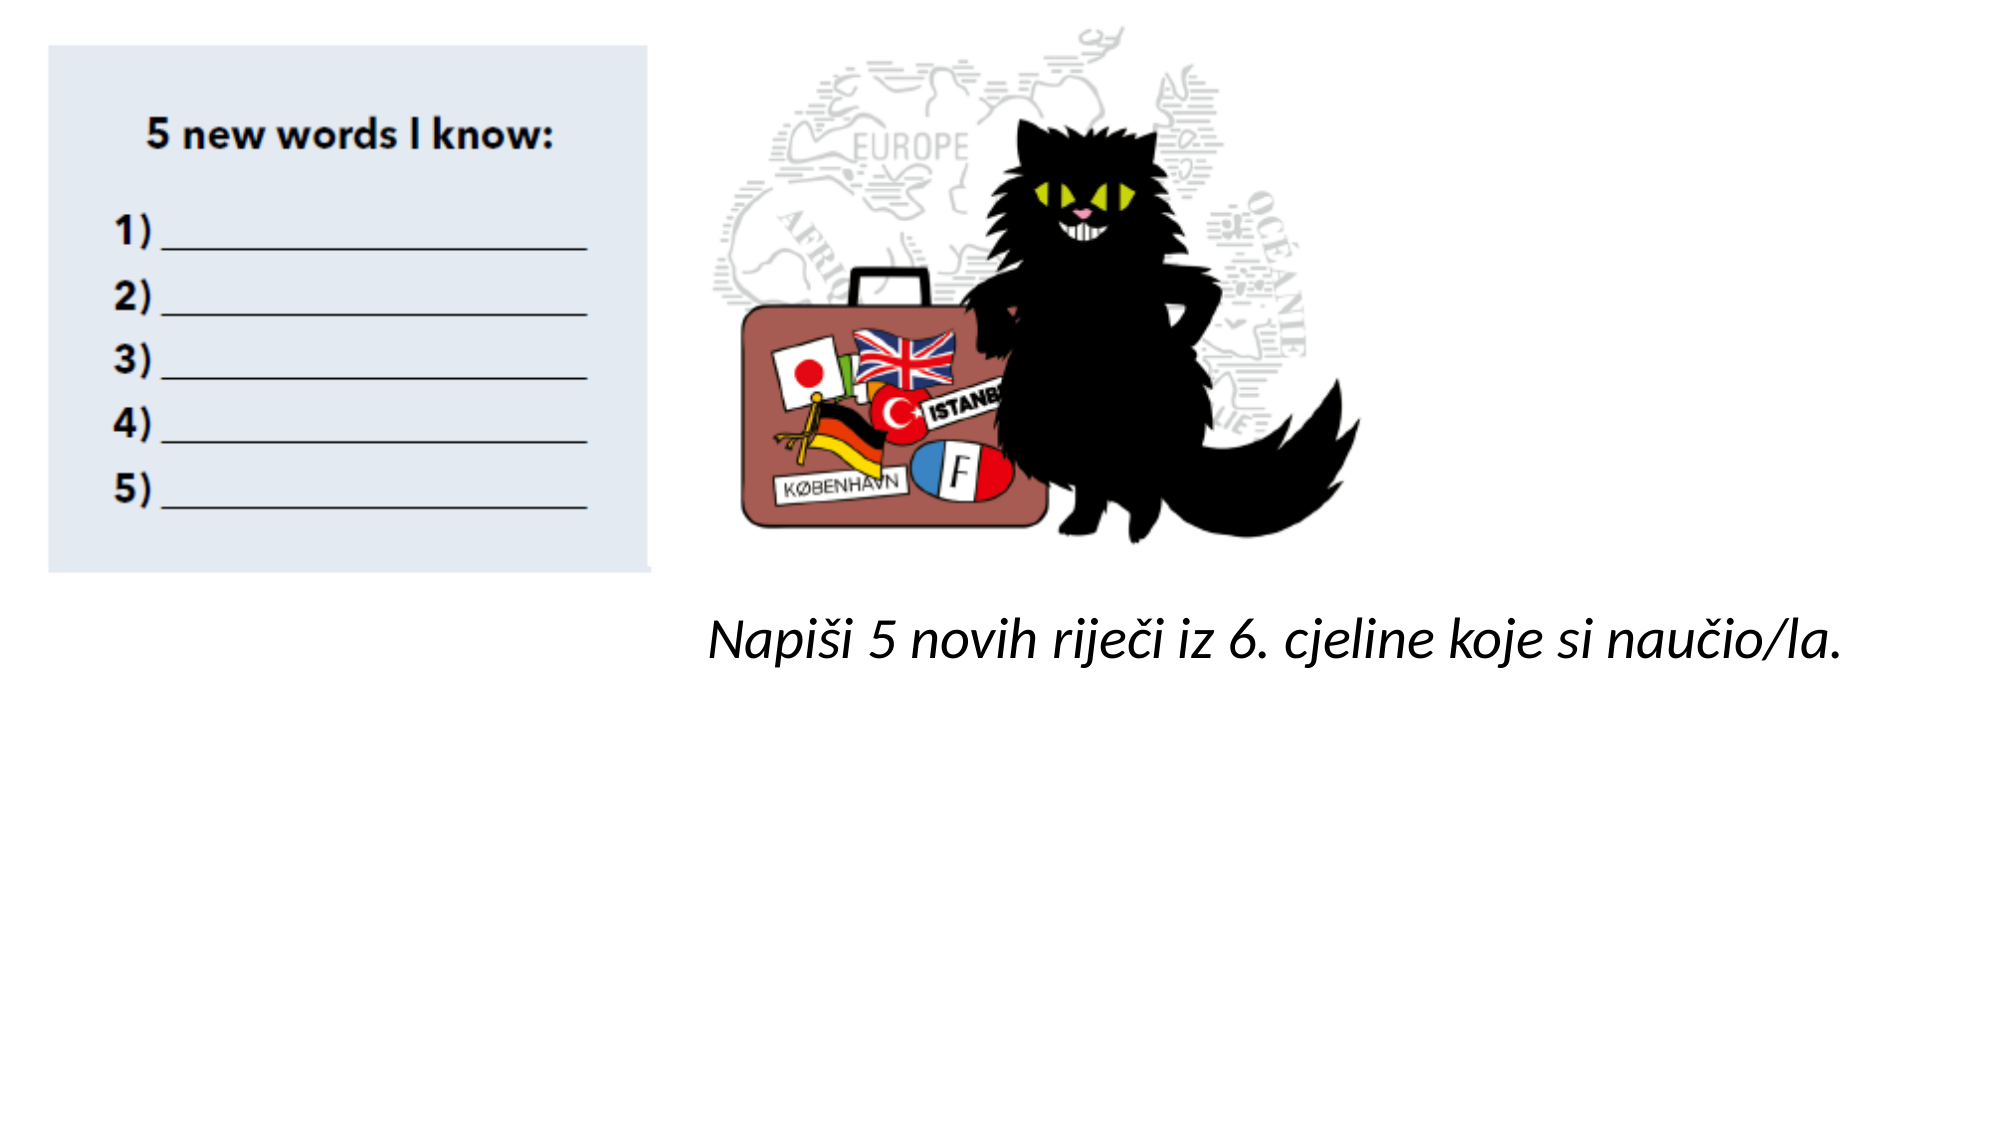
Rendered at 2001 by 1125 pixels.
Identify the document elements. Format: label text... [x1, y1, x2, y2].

picture [27, 22, 1390, 581]
text_box Napiši 5 novih riječi iz 6. cjeline koje si naučio/la. [692, 592, 1901, 678]
